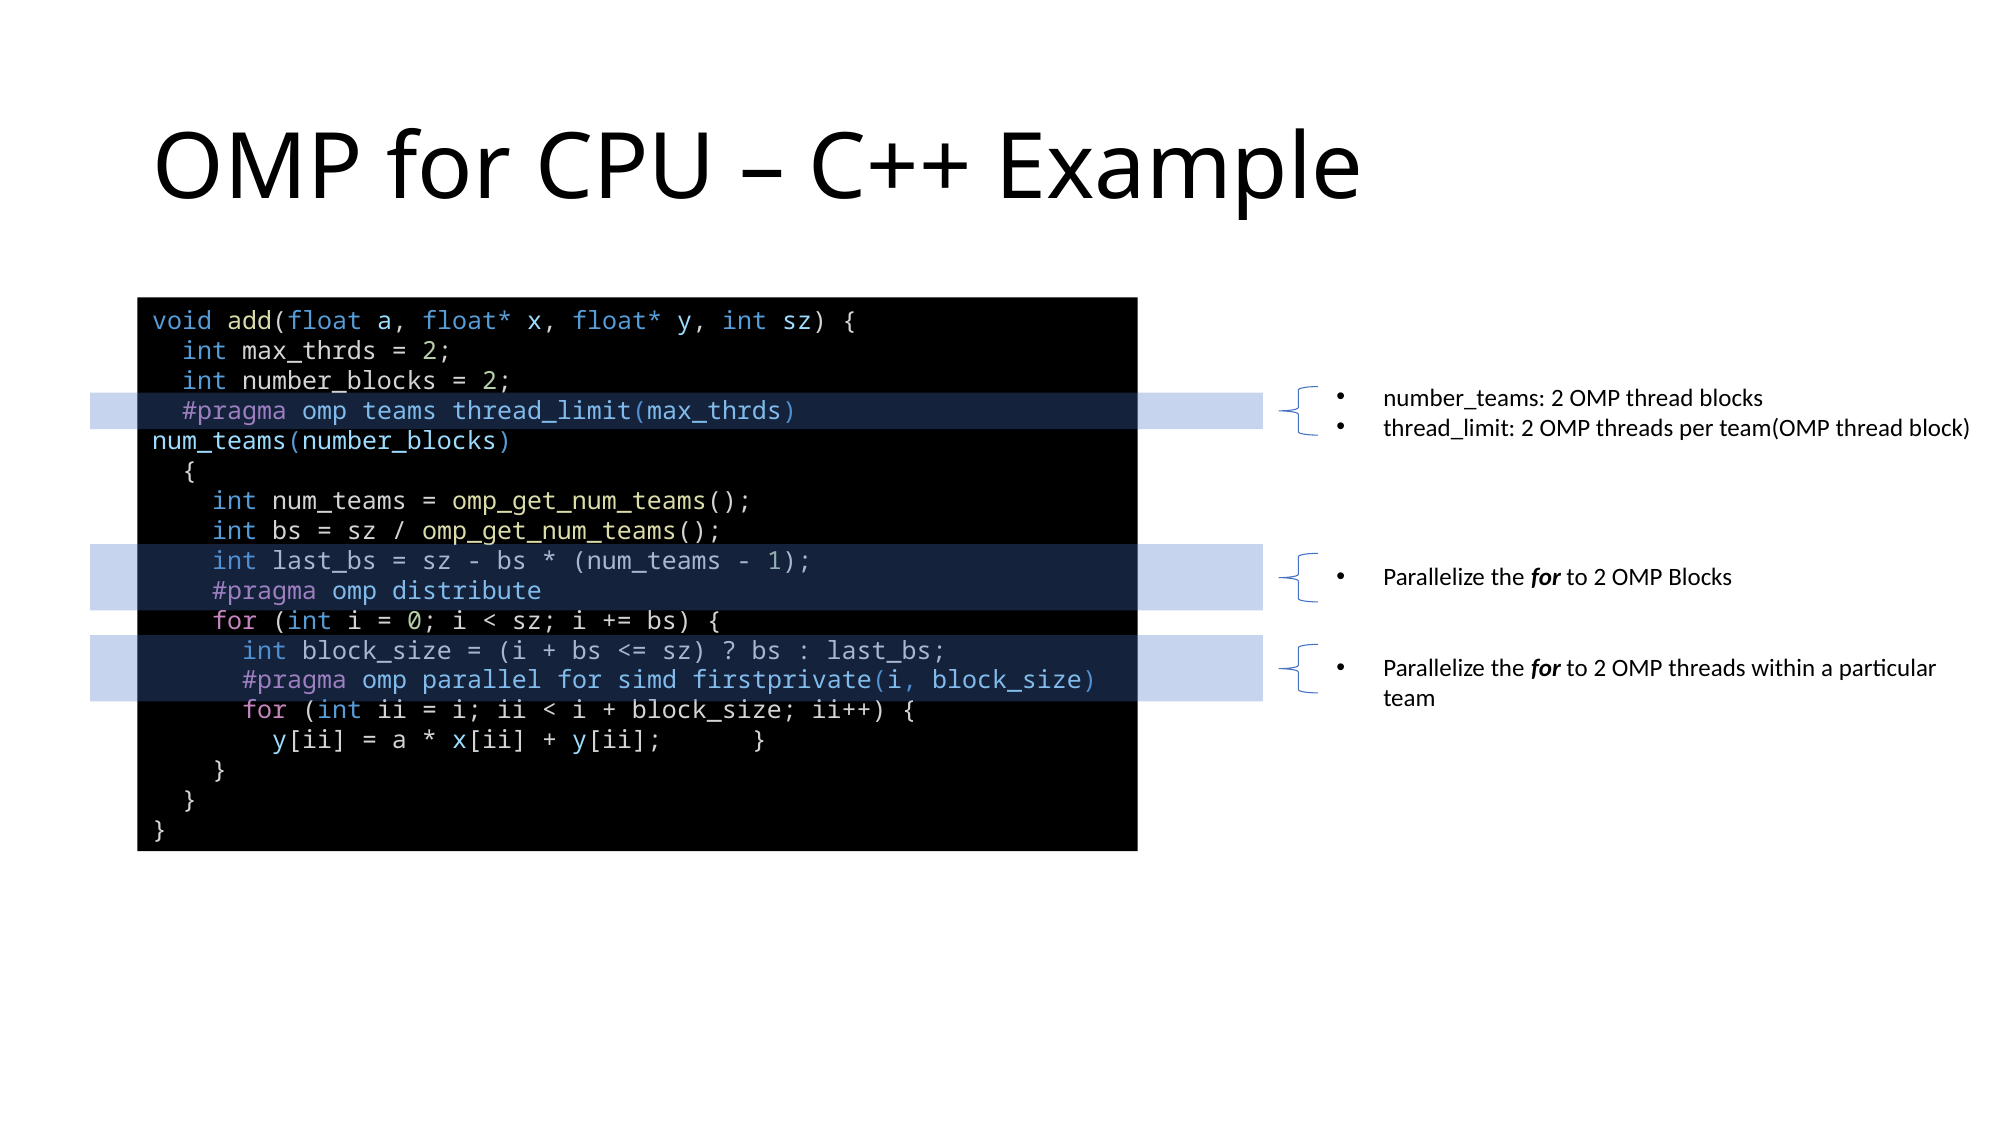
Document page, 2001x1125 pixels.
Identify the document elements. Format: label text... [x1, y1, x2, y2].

text_box void add(float a, float* x, float* y, int sz) { int max_thrds = 2; int number_blocks = 2; #pragma omp teams thread_limit(max_thrds) num_teams(number_blocks) { int num_teams = omp_get_num_teams(); int bs = sz / omp_get_num_teams(); int last_bs = sz - bs * (num_teams - 1); #pragma omp distribute for (int i = 0; i < sz; i += bs) { int block_size = (i + bs <= sz) ? bs : last_bs; #pragma omp parallel for simd firstprivate(i, block_size) for (int ii = i; ii < i + block_size; ii++) { y[ii] = a * x[ii] + y[ii]; } } } } [137, 611, 1138, 634]
text_box [1278, 643, 1319, 694]
title OMP for CPU – C++ Example [137, 59, 1863, 278]
text_box [1278, 552, 1319, 603]
text_box [89, 543, 1264, 611]
text_box void add(float a, float* x, float* y, int sz) { int max_thrds = 2; int number_blocks = 2; #pragma omp teams thread_limit(max_thrds) num_teams(number_blocks) { int num_teams = omp_get_num_teams(); int bs = sz / omp_get_num_teams(); int last_bs = sz - bs * (num_teams - 1); #pragma omp distribute for (int i = 0; i < sz; i += bs) { int block_size = (i + bs <= sz) ? bs : last_bs; #pragma omp parallel for simd firstprivate(i, block_size) for (int ii = i; ii < i + block_size; ii++) { y[ii] = a * x[ii] + y[ii]; } } } } [137, 702, 1138, 852]
text_box Parallelize the for to 2 OMP threads within a particular team [1321, 644, 2000, 719]
text_box number_teams: 2 OMP thread blocks thread_limit: 2 OMP threads per team(OMP thread block) [1321, 373, 2000, 449]
text_box [89, 392, 1264, 430]
text_box Parallelize the for to 2 OMP Blocks [1321, 553, 2000, 598]
text_box [1278, 386, 1319, 436]
text_box [89, 634, 1264, 702]
text_box void add(float a, float* x, float* y, int sz) { int max_thrds = 2; int number_blocks = 2; #pragma omp teams thread_limit(max_thrds) num_teams(number_blocks) { int num_teams = omp_get_num_teams(); int bs = sz / omp_get_num_teams(); int last_bs = sz - bs * (num_teams - 1); #pragma omp distribute for (int i = 0; i < sz; i += bs) { int block_size = (i + bs <= sz) ? bs : last_bs; #pragma omp parallel for simd firstprivate(i, block_size) for (int ii = i; ii < i + block_size; ii++) { y[ii] = a * x[ii] + y[ii]; } } } } [137, 297, 1138, 392]
text_box void add(float a, float* x, float* y, int sz) { int max_thrds = 2; int number_blocks = 2; #pragma omp teams thread_limit(max_thrds) num_teams(number_blocks) { int num_teams = omp_get_num_teams(); int bs = sz / omp_get_num_teams(); int last_bs = sz - bs * (num_teams - 1); #pragma omp distribute for (int i = 0; i < sz; i += bs) { int block_size = (i + bs <= sz) ? bs : last_bs; #pragma omp parallel for simd firstprivate(i, block_size) for (int ii = i; ii < i + block_size; ii++) { y[ii] = a * x[ii] + y[ii]; } } } } [137, 430, 1138, 543]
